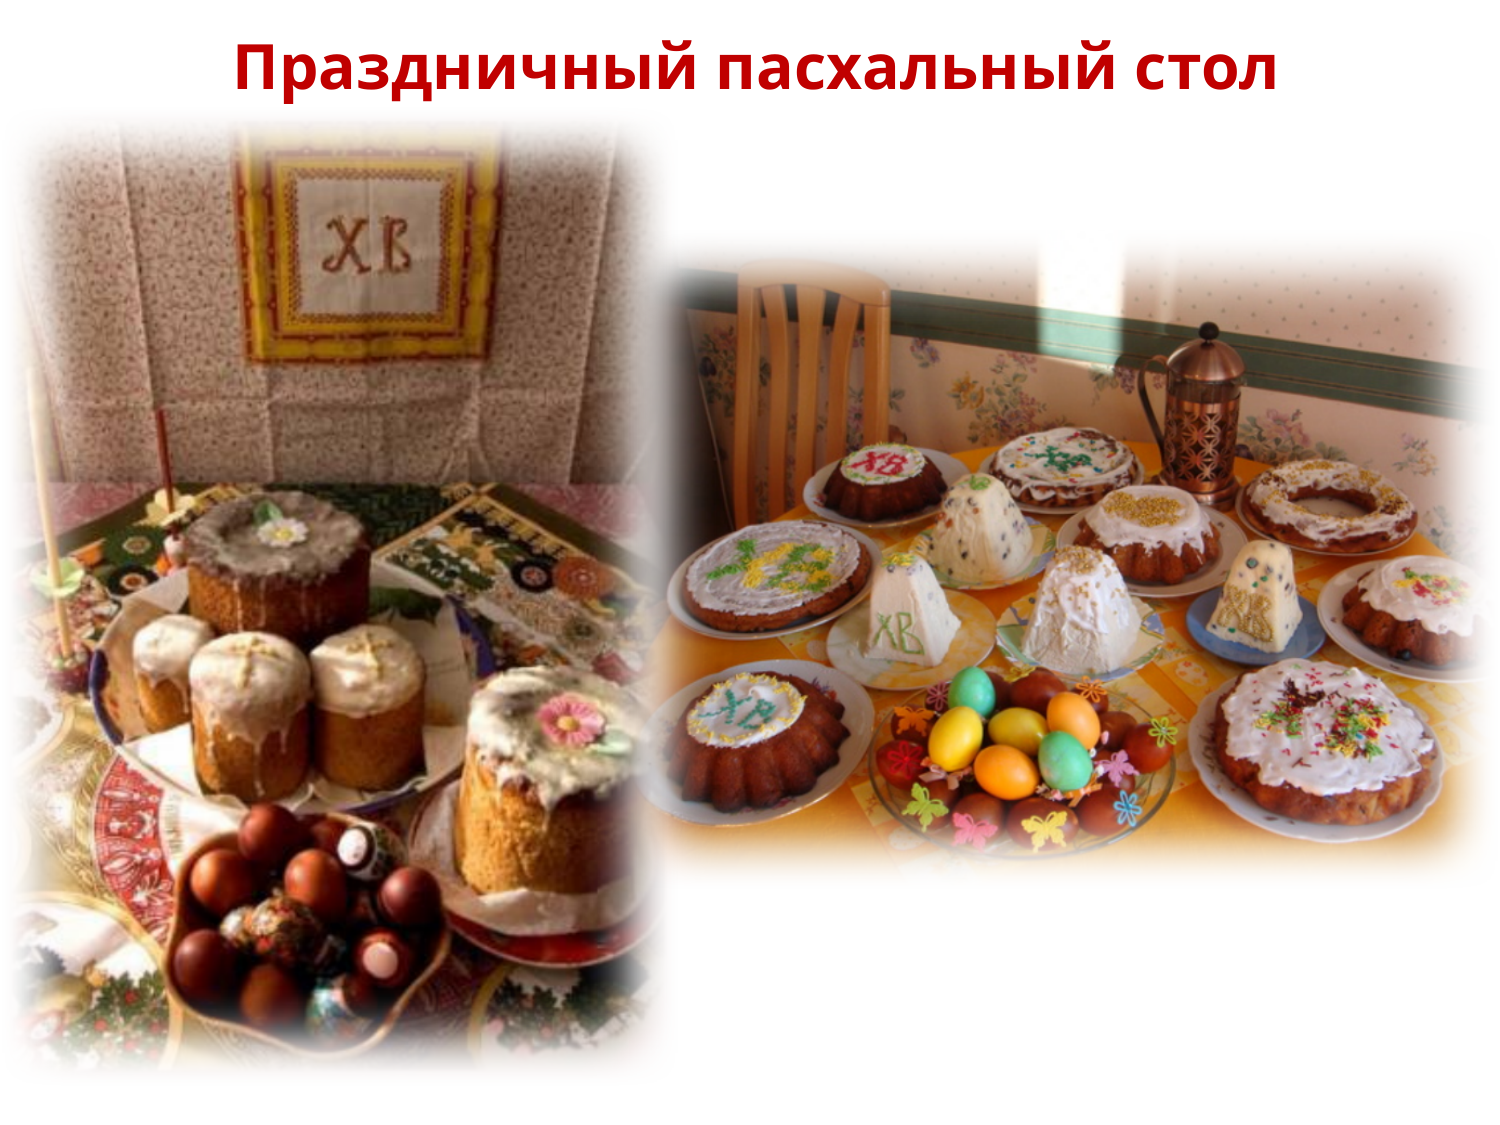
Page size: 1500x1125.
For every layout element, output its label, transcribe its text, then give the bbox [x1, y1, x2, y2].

picture [0, 105, 1500, 1088]
text_box Праздничный пасхальный стол [81, 0, 1432, 129]
